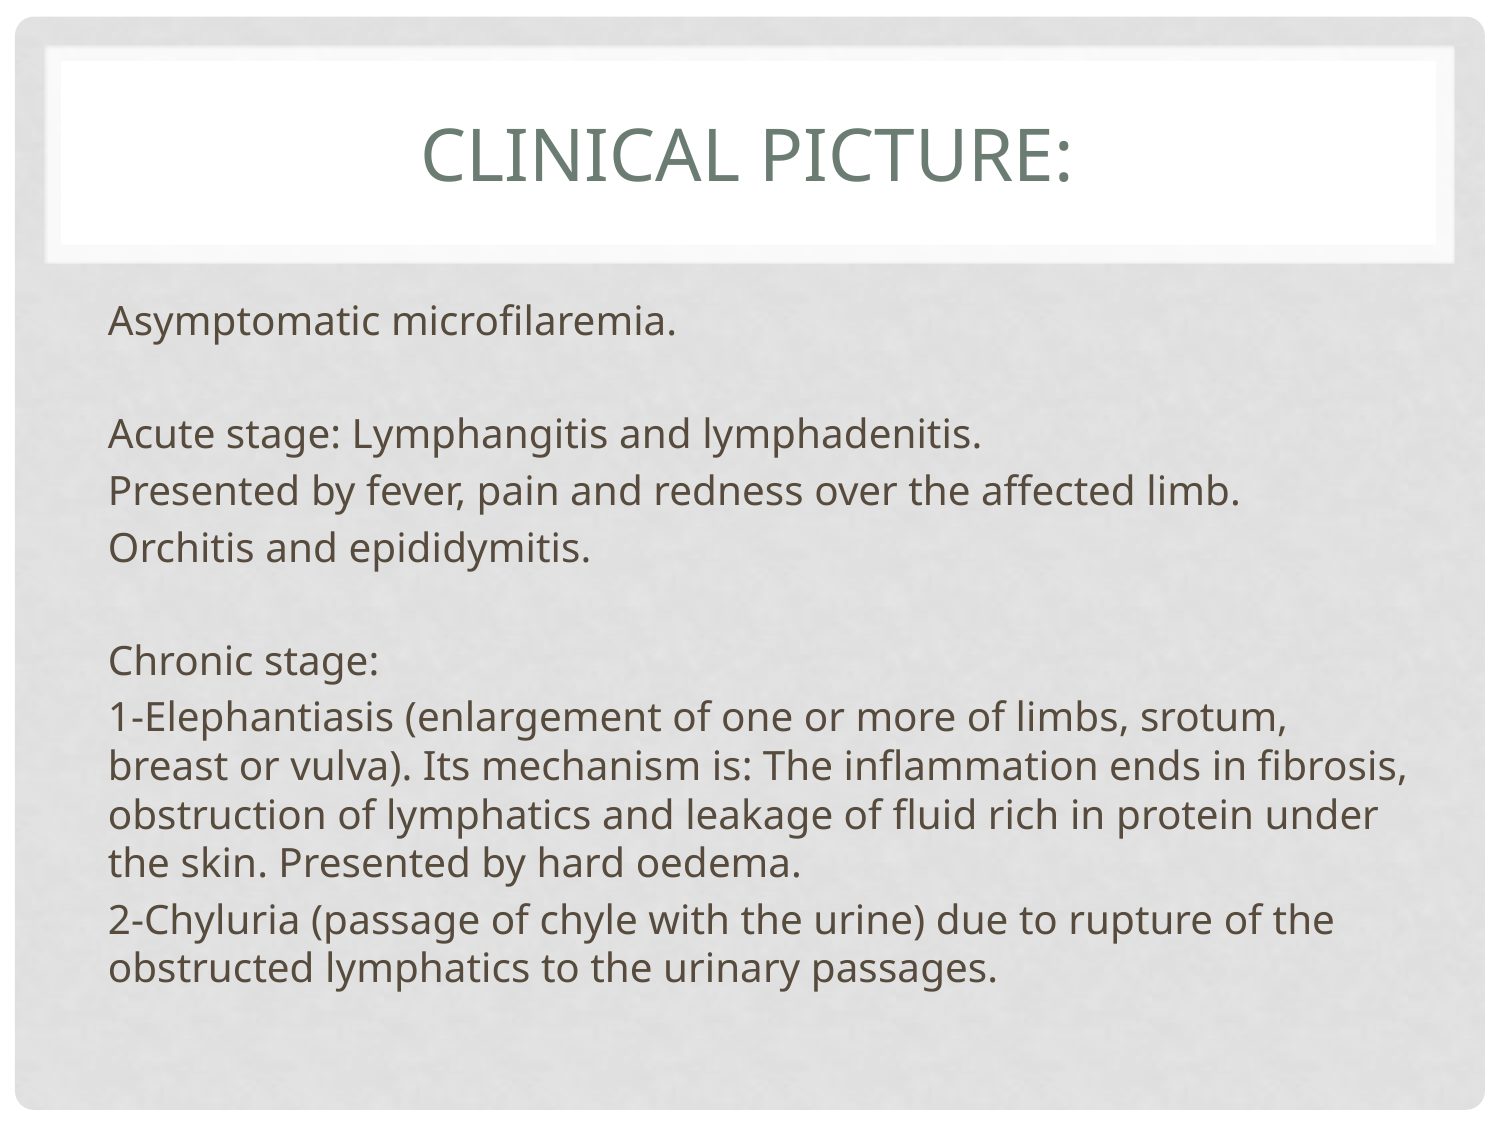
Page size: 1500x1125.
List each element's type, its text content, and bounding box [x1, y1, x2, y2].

list Asymptomatic microfilaremia. Acute stage: Lymphangitis and lymphadenitis. Presented by fever, pain and redness over the affected limb. Orchitis and epididymitis. Chronic stage: 1-Elephantiasis (enlargement of one or more of limbs, srotum, breast or vulva). Its mechanism is: The inflammation ends in fibrosis, obstruction of lymphatics and leakage of fluid rich in protein under the skin. Presented by hard oedema. 2-Chyluria (passage of chyle with the urine) due to rupture of the obstructed lymphatics to the urinary passages. [75, 287, 1425, 1005]
title Clinical picture: [69, 66, 1425, 238]
